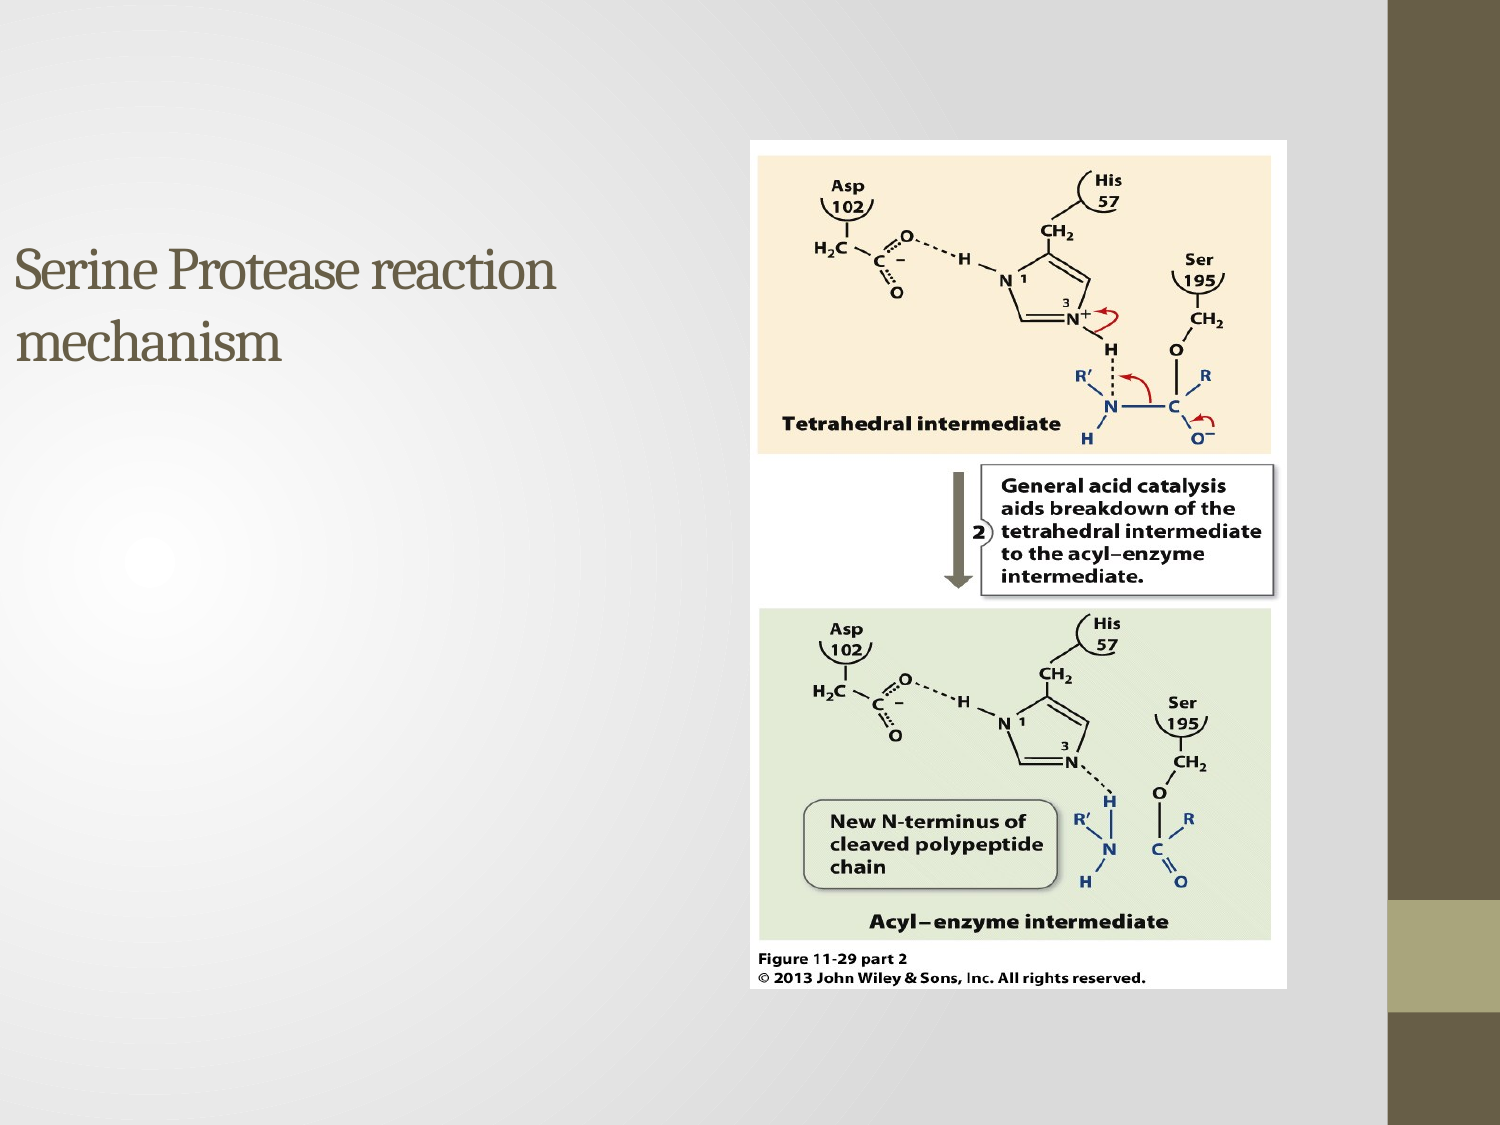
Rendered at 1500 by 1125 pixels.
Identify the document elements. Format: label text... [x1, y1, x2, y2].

title Serine Protease reaction mechanism [0, 219, 574, 383]
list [749, 140, 1288, 990]
